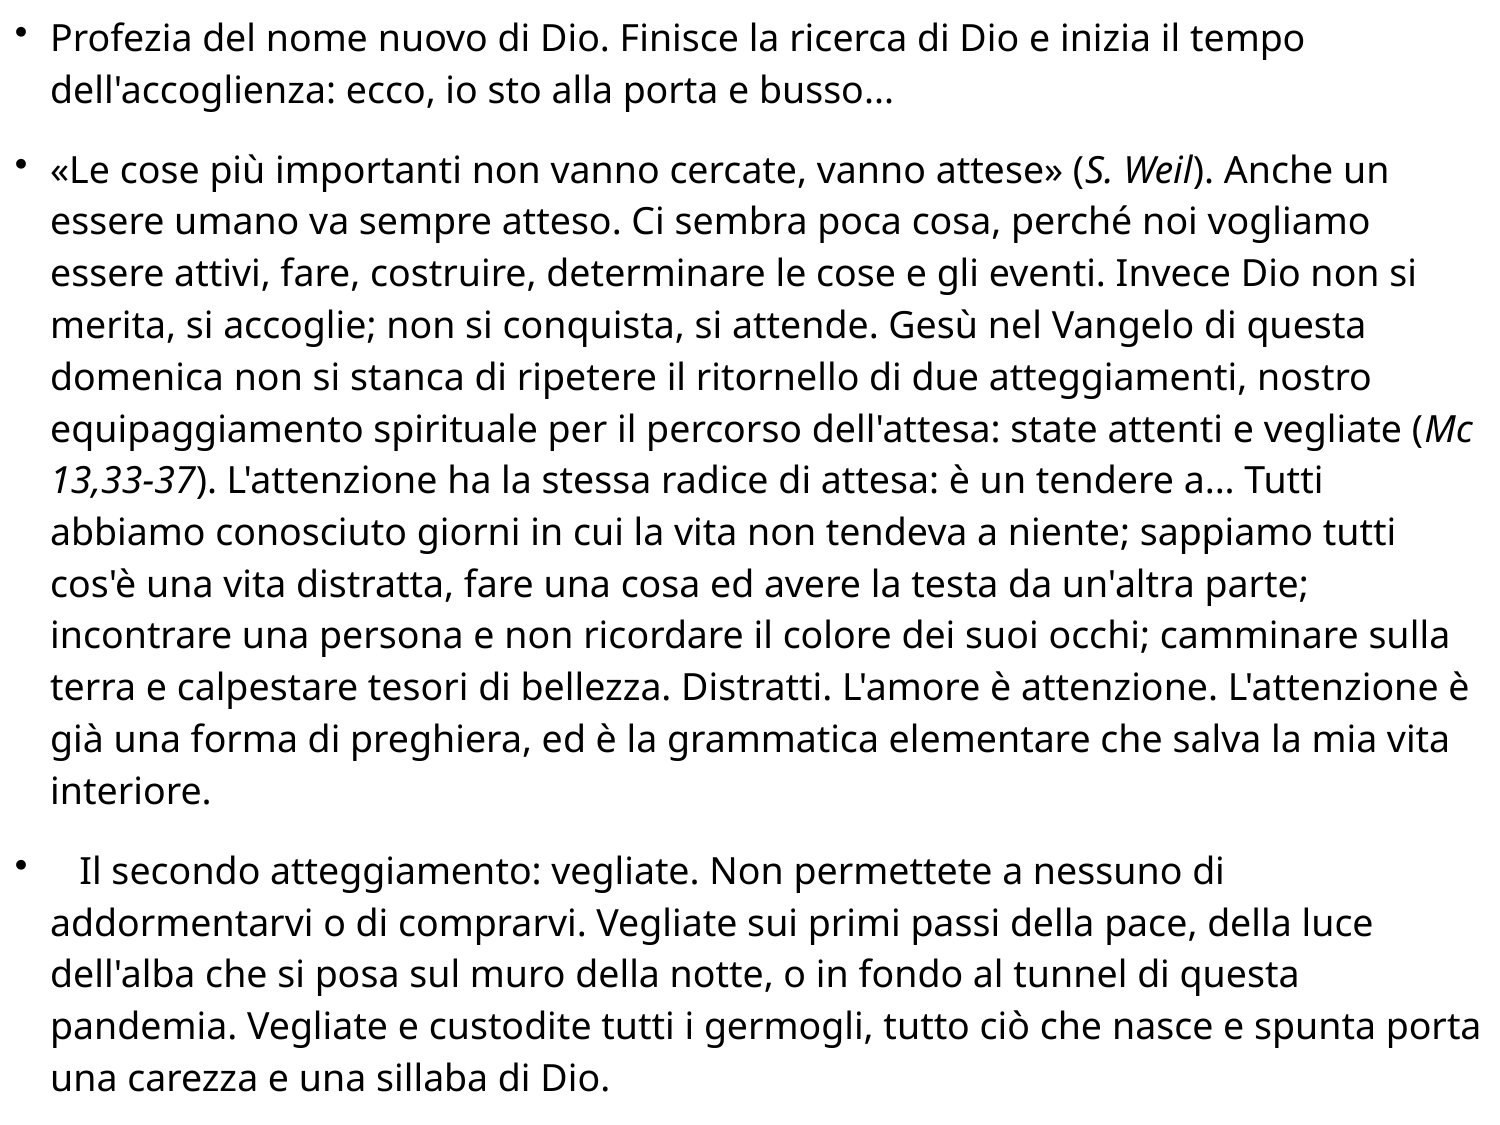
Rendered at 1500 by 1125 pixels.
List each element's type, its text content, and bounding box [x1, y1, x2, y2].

text_box Profezia del nome nuovo di Dio. Finisce la ricerca di Dio e inizia il tempo dell'accoglienza: ecco, io sto alla porta e busso... «Le cose più importanti non vanno cercate, vanno attese» (S. Weil). Anche un essere umano va sempre atteso. Ci sembra poca cosa, perché noi vogliamo essere attivi, fare, costruire, determinare le cose e gli eventi. Invece Dio non si merita, si accoglie; non si conquista, si attende. Gesù nel Vangelo di questa domenica non si stanca di ripetere il ritornello di due atteggiamenti, nostro equipaggiamento spirituale per il percorso dell'attesa: state attenti e vegliate (Mc 13,33-37). L'attenzione ha la stessa radice di attesa: è un tendere a... Tutti abbiamo conosciuto giorni in cui la vita non tendeva a niente; sappiamo tutti cos'è una vita distratta, fare una cosa ed avere la testa da un'altra parte; incontrare una persona e non ricordare il colore dei suoi occhi; camminare sulla terra e calpestare tesori di bellezza. Distratti. L'amore è attenzione. L'attenzione è già una forma di preghiera, ed è la grammatica elementare che salva la mia vita interiore. Il secondo atteggiamento: vegliate. Non permettete a nessuno di addormentarvi o di comprarvi. Vegliate sui primi passi della pace, della luce dell'alba che si posa sul muro della notte, o in fondo al tunnel di questa pandemia. Vegliate e custodite tutti i germogli, tutto ciò che nasce e spunta porta una carezza e una sillaba di Dio. [0, 0, 1500, 1106]
